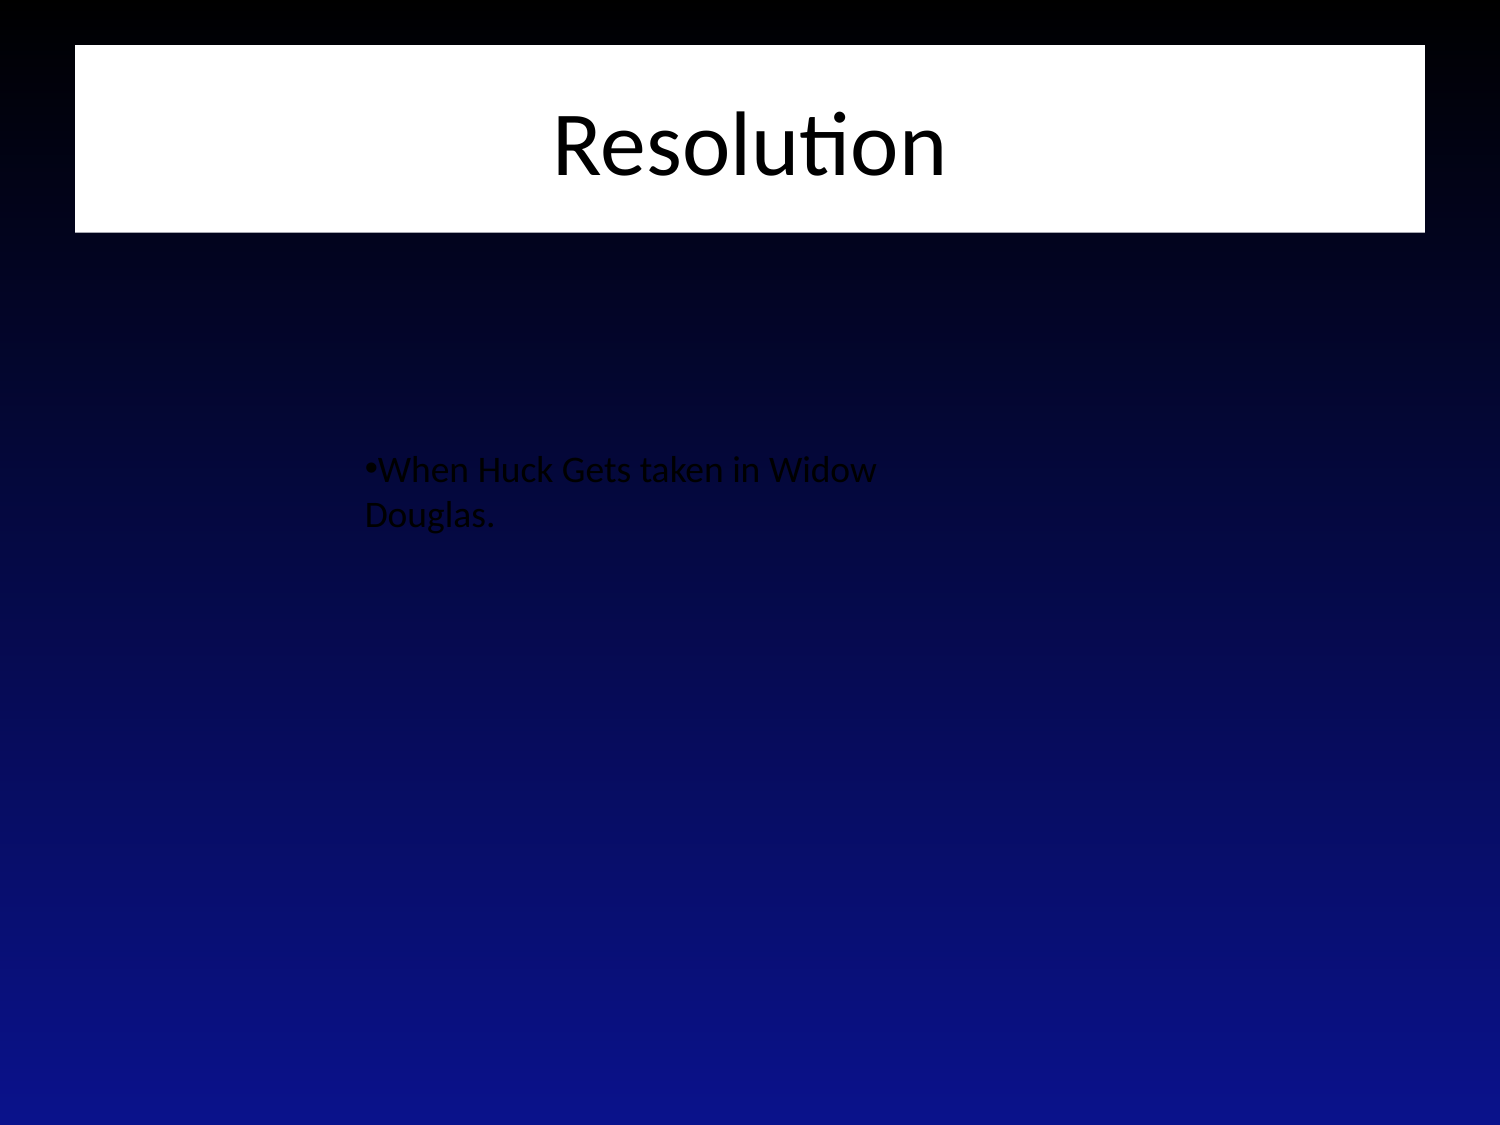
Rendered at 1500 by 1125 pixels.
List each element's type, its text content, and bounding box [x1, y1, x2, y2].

text_box When Huck Gets taken in Widow Douglas. [349, 437, 963, 543]
title Resolution [75, 45, 1425, 233]
